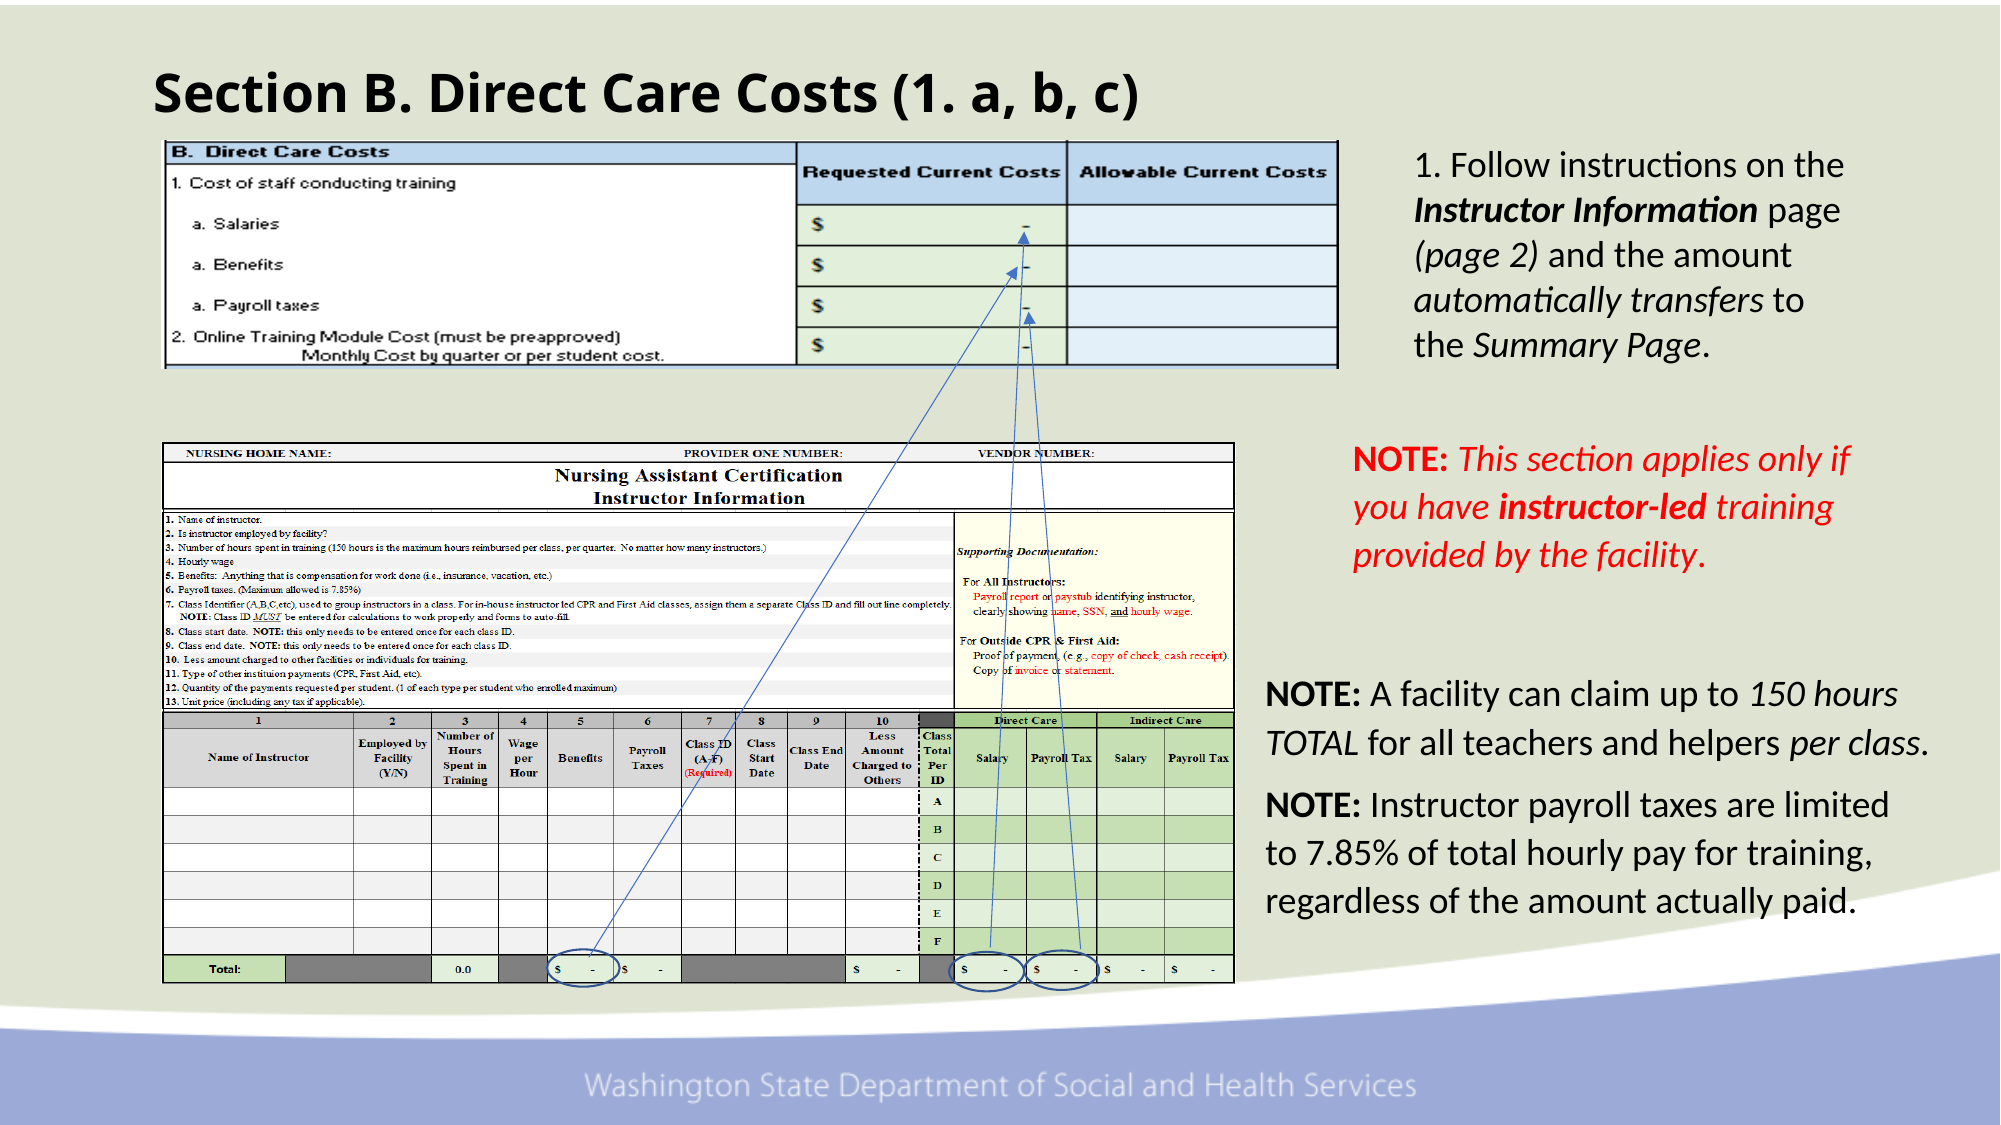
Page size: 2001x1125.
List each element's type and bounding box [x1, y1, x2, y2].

picture [0, 5, 2000, 1125]
text_box [990, 231, 1025, 948]
text_box [588, 266, 1018, 958]
text_box [1028, 311, 1081, 950]
